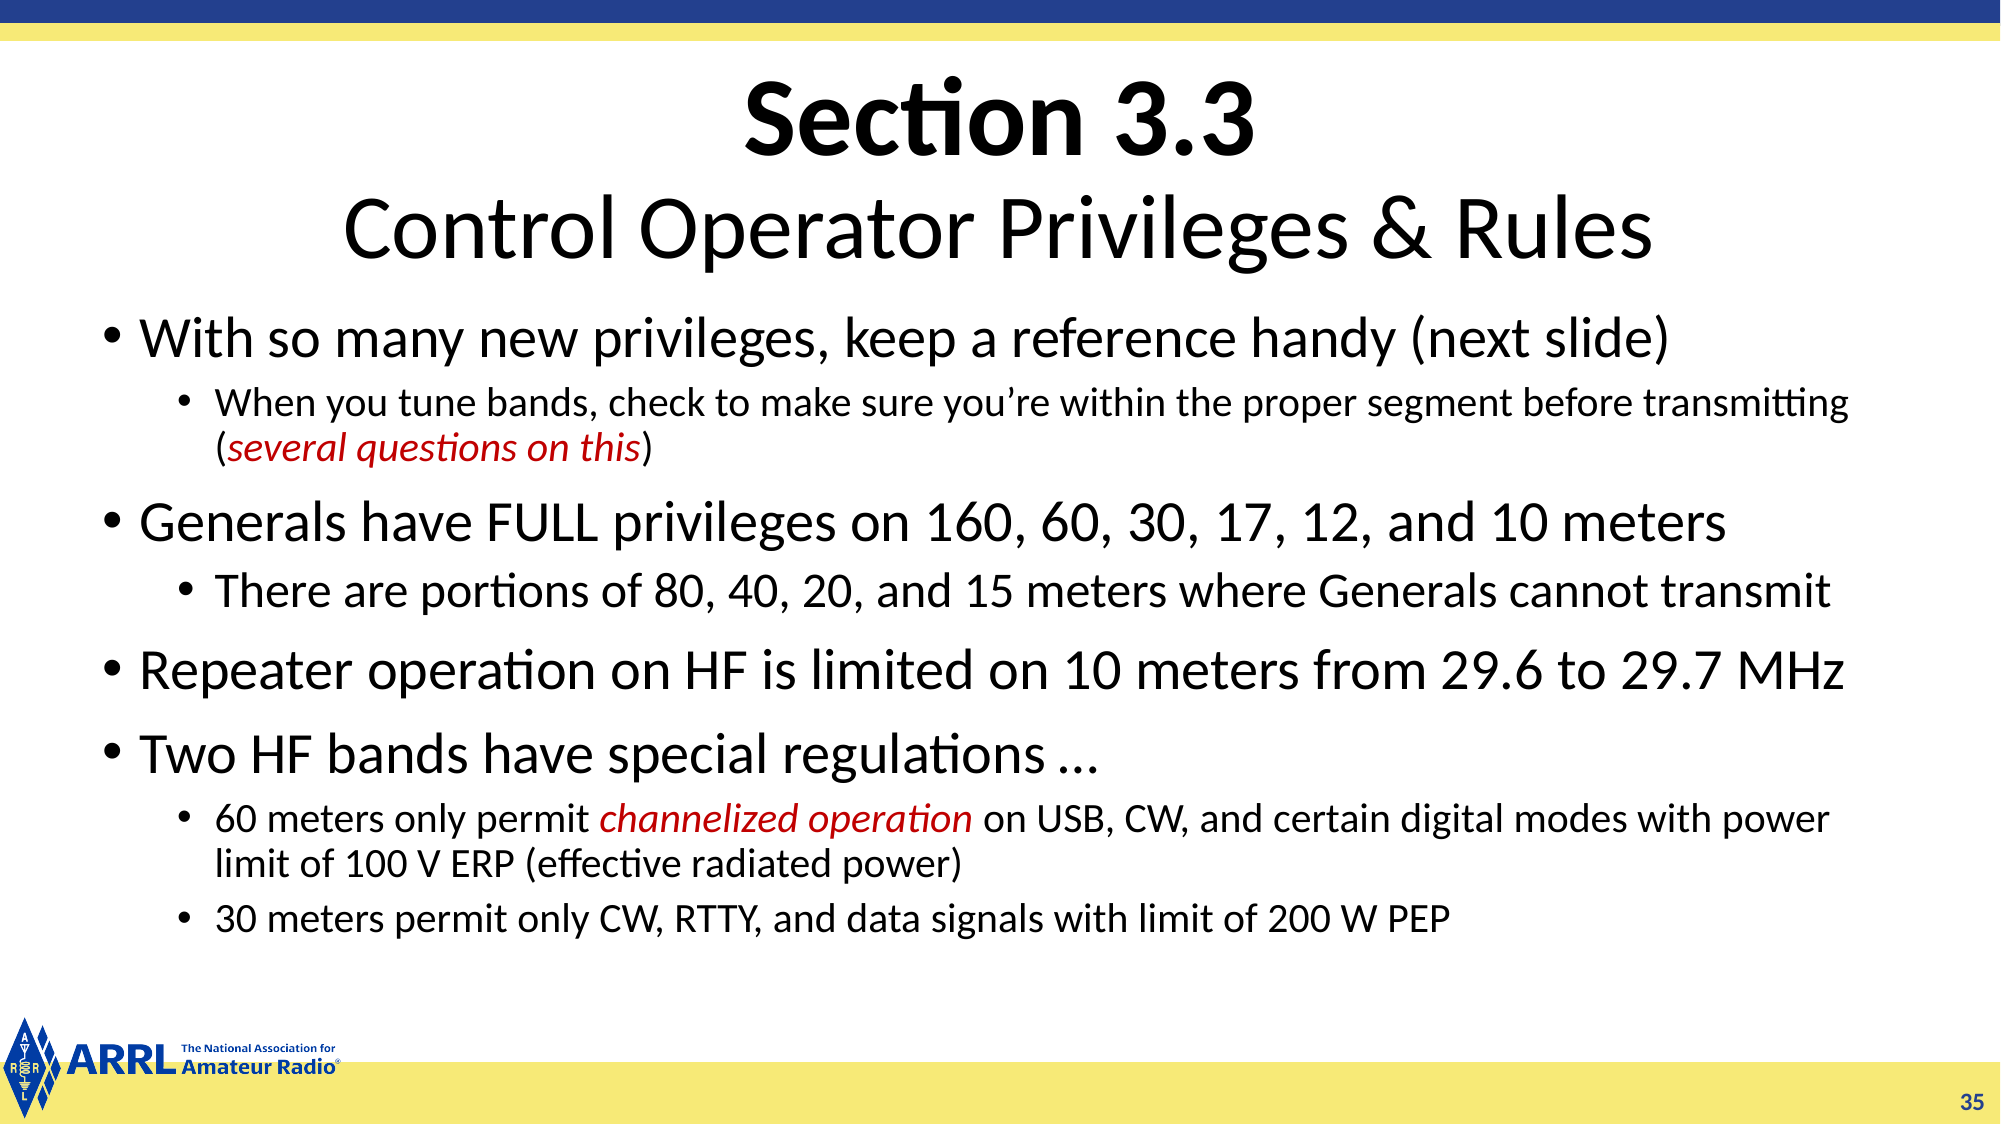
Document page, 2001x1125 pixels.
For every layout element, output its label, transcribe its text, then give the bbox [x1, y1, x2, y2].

list With so many new privileges, keep a reference handy (next slide) When you tune bands, check to make sure you’re within the proper segment before transmitting (several questions on this) Generals have FULL privileges on 160, 60, 30, 17, 12, and 10 meters There are portions of 80, 40, 20, and 15 meters where Generals cannot transmit Repeater operation on HF is limited on 10 meters from 29.6 to 29.7 MHz Two HF bands have special regulations … 60 meters only permit channelized operation on USB, CW, and certain digital modes with power limit of 100 V ERP (effective radiated power) 30 meters permit only CW, RTTY, and data signals with limit of 200 W PEP [86, 299, 1887, 1014]
picture [1, 1015, 342, 1121]
title Section 3.3 Control Operator Privileges & Rules [99, 50, 1900, 325]
